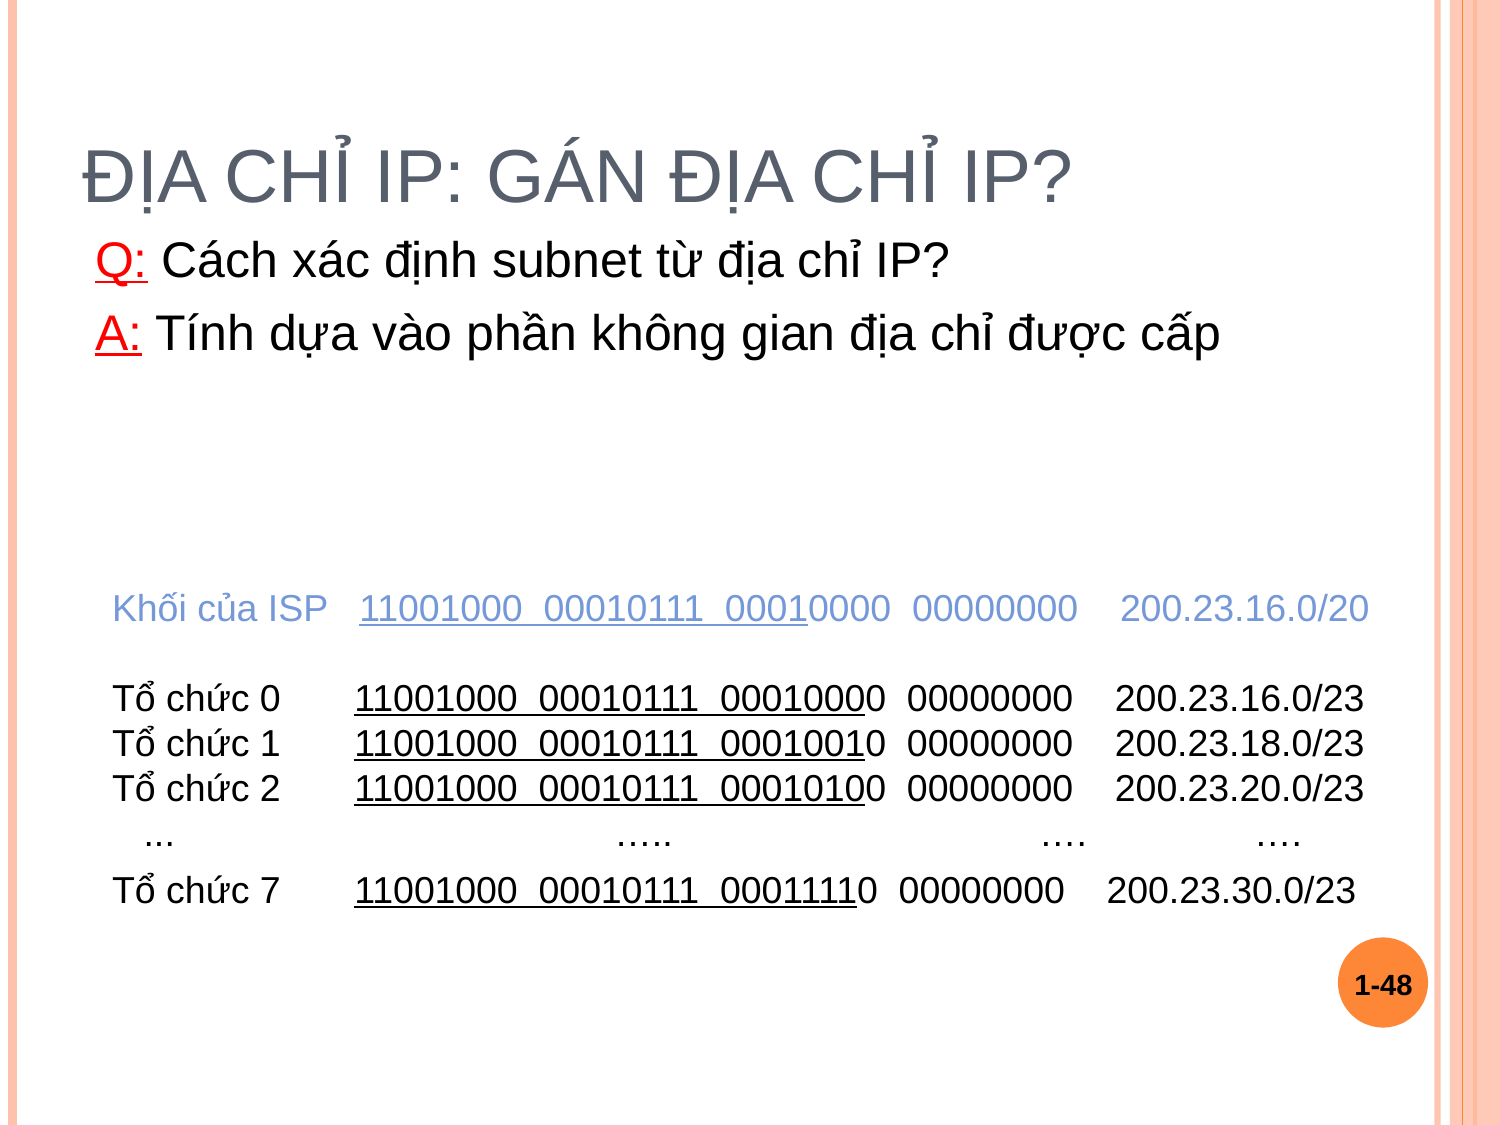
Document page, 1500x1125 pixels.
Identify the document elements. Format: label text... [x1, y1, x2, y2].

title Địa chỉ IP: gán địa chỉ IP? [67, 37, 1343, 225]
list Q: Cách xác định subnet từ địa chỉ IP? A: Tính dựa vào phần không gian địa chỉ được cấp [79, 220, 1405, 518]
text_box Khối của ISP 11001000 00010111 00010000 00000000 200.23.16.0/20 Tổ chức 0 11001000 00010111 00010000 00000000 200.23.16.0/23 Tổ chức 1 11001000 00010111 00010010 00000000 200.23.18.0/23 Tổ chức 2 11001000 00010111 00010100 00000000 200.23.20.0/23 ... ….. …. …. Tổ chức 7 11001000 00010111 00011110 00000000 200.23.30.0/23 [97, 576, 1500, 967]
slide_number 1-‹#› [1333, 967, 1434, 1026]
